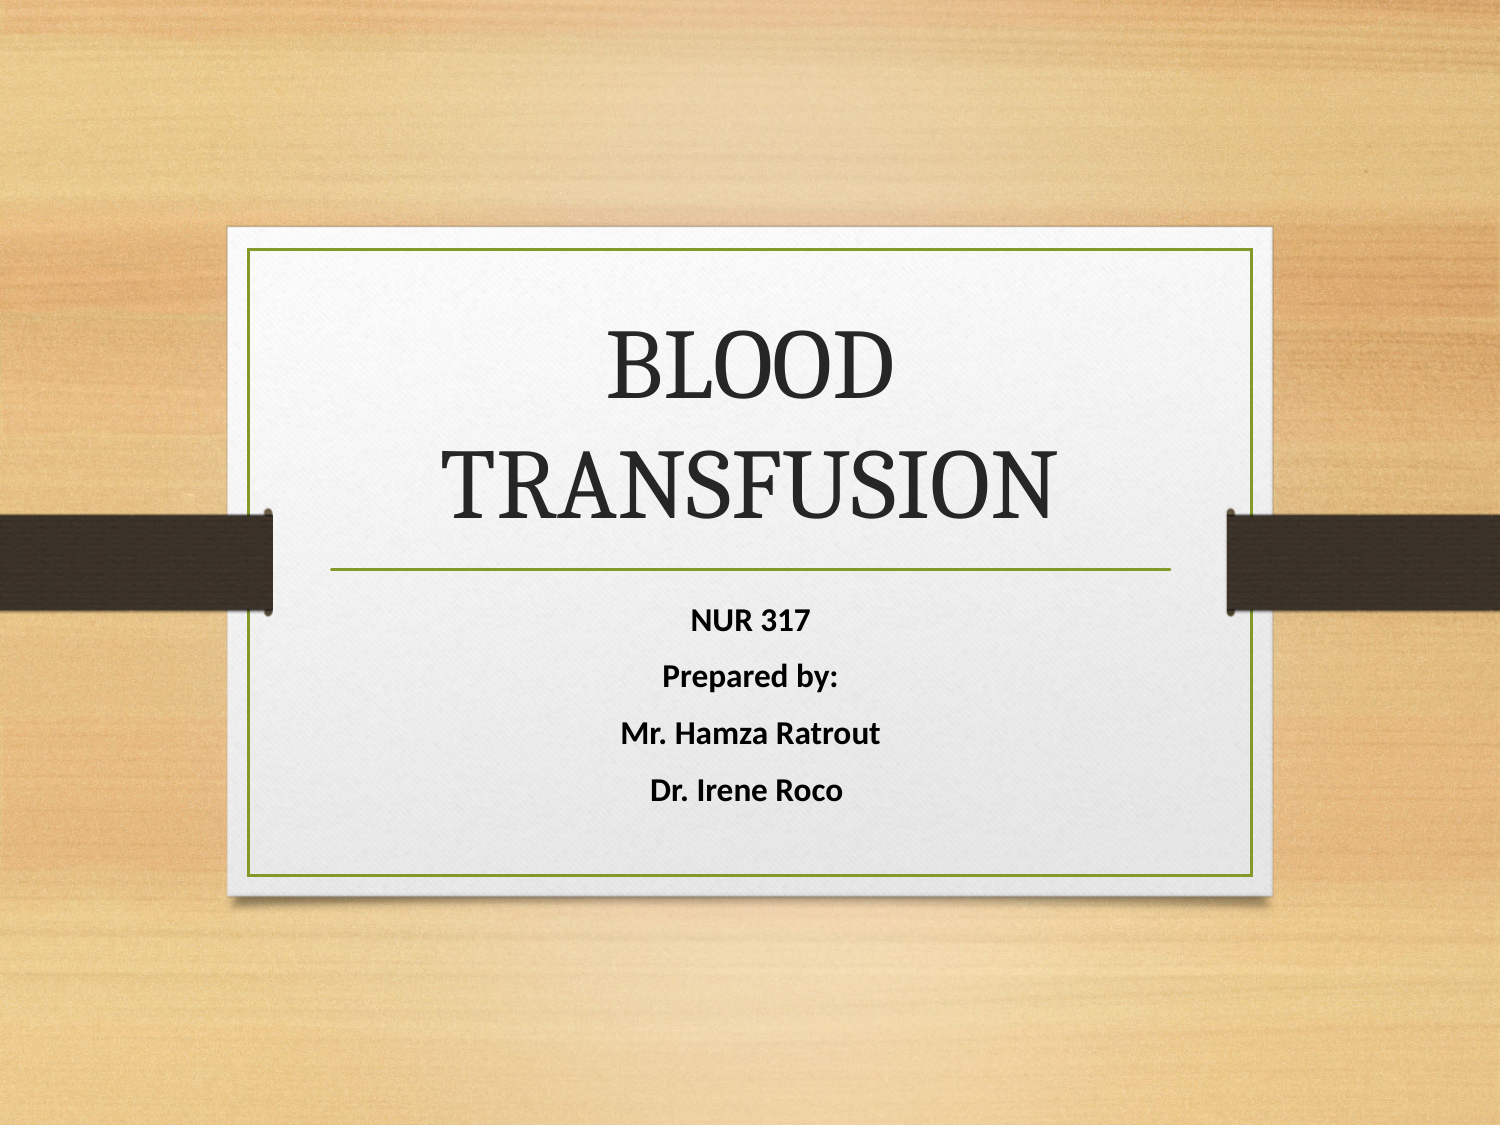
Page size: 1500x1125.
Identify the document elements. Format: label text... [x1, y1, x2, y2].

title BLOOD TRANSFUSION [315, 297, 1187, 546]
subtitle NUR 317 Prepared by: Mr. Hamza Ratrout Dr. Irene Roco [315, 590, 1187, 817]
picture [0, 0, 1500, 1125]
